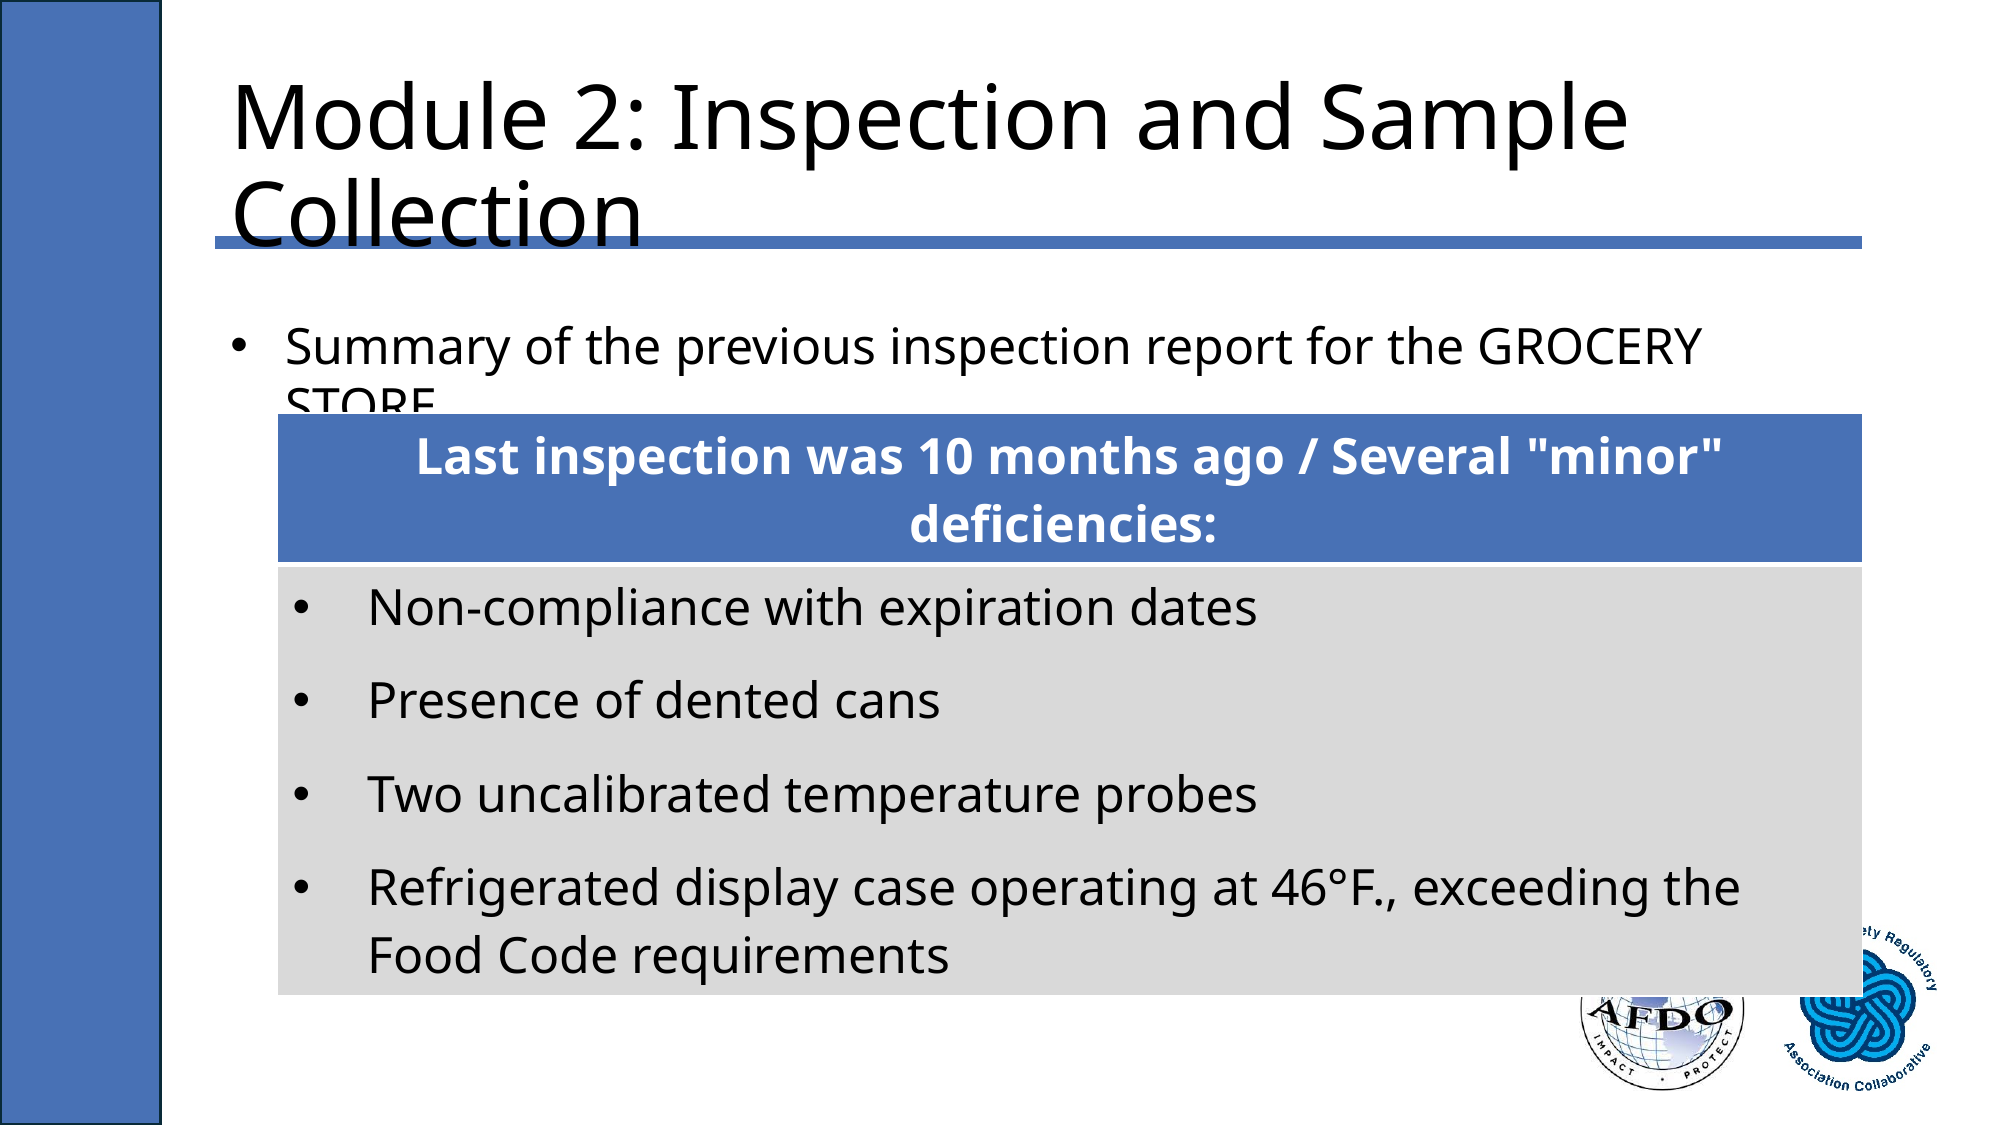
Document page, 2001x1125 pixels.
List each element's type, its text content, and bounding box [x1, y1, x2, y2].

title Module 2: Inspection and Sample Collection [215, 111, 1925, 226]
list Summary of the previous inspection report for the GROCERY STORE [215, 306, 1863, 383]
picture [1776, 925, 1937, 1091]
table_header Last inspection was 10 months ago / Several "minor" deficiencies: [278, 414, 1862, 562]
picture [1579, 997, 1745, 1091]
table_cell Non-compliance with expiration dates Presence of dented cans Two uncalibrated temperature probes Refrigerated display case operating at 46°F., exceeding the Food Code requirements [278, 567, 1862, 995]
